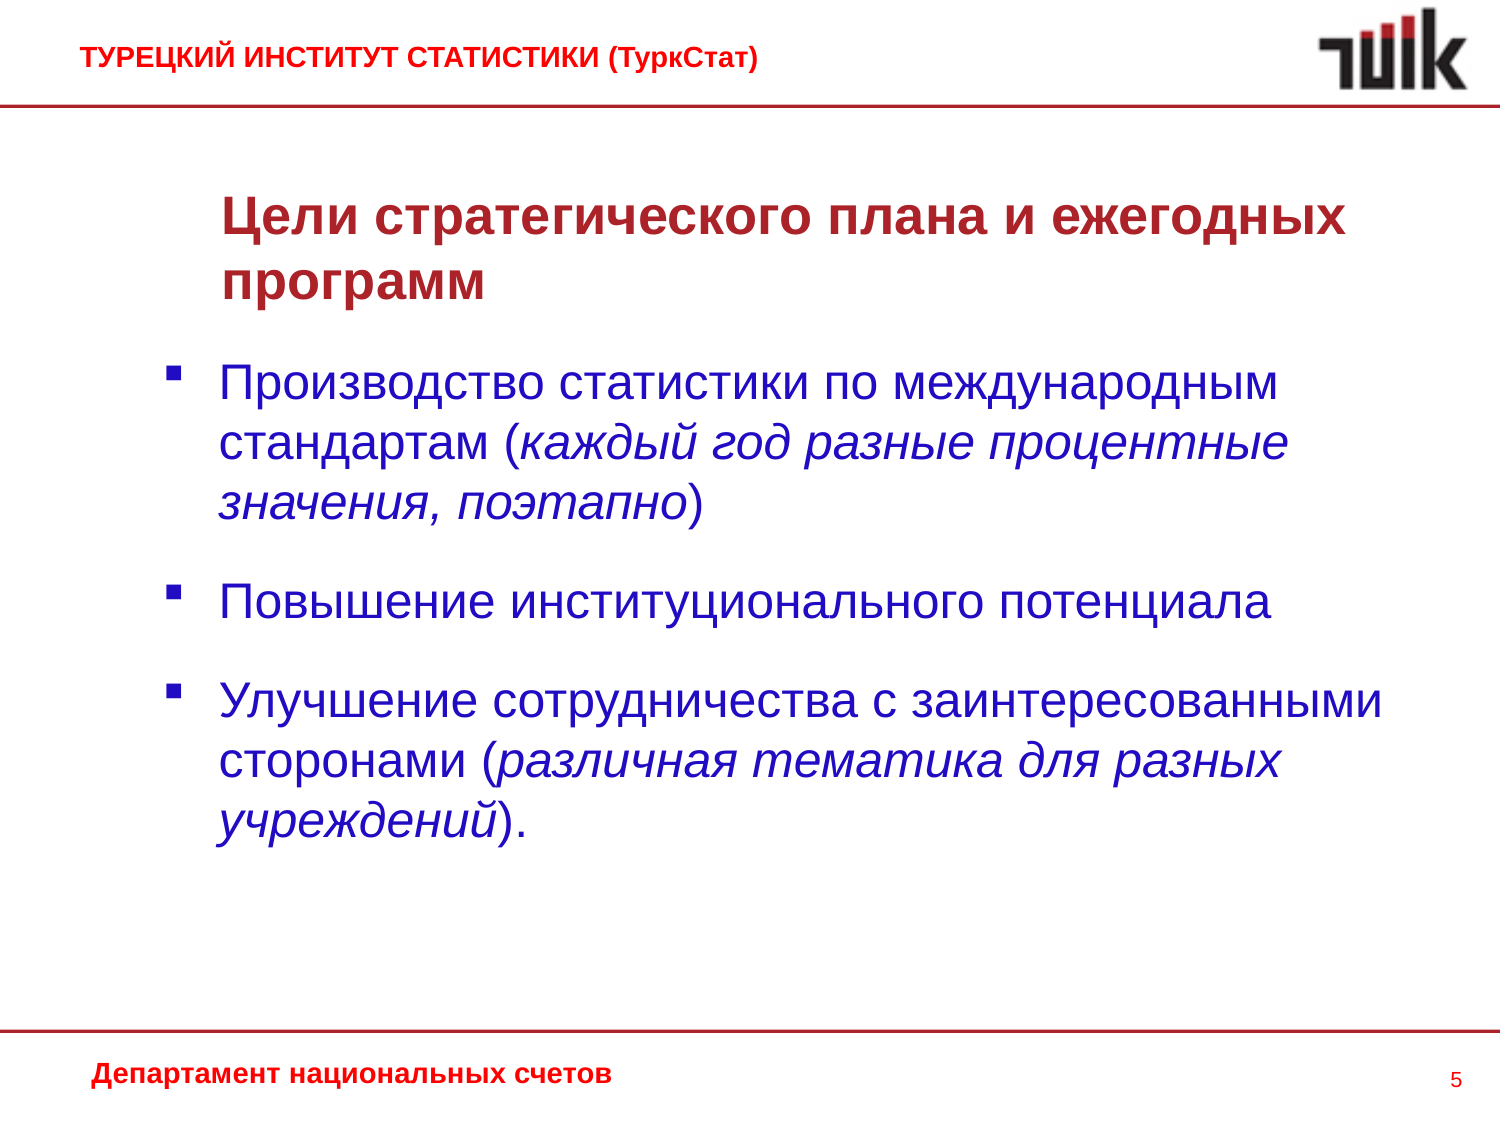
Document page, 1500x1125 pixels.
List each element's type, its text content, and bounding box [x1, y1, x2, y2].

picture [1316, 0, 1477, 99]
text_box ТУРЕЦКИЙ ИНСТИТУТ СТАТИСТИКИ (ТуркСтат) [64, 30, 1270, 81]
text_box Департамент национальных счетов [76, 1046, 892, 1097]
text_box Цели стратегического плана и ежегодных программ Производство статистики по международным стандартам (каждый год разные процентные значения, поэтапно) Повышение институционального потенциала Улучшение сотрудничества с заинтересованными сторонами (различная тематика для разных учреждений). [147, 172, 1412, 905]
slide_number 5 [1423, 1058, 1490, 1125]
